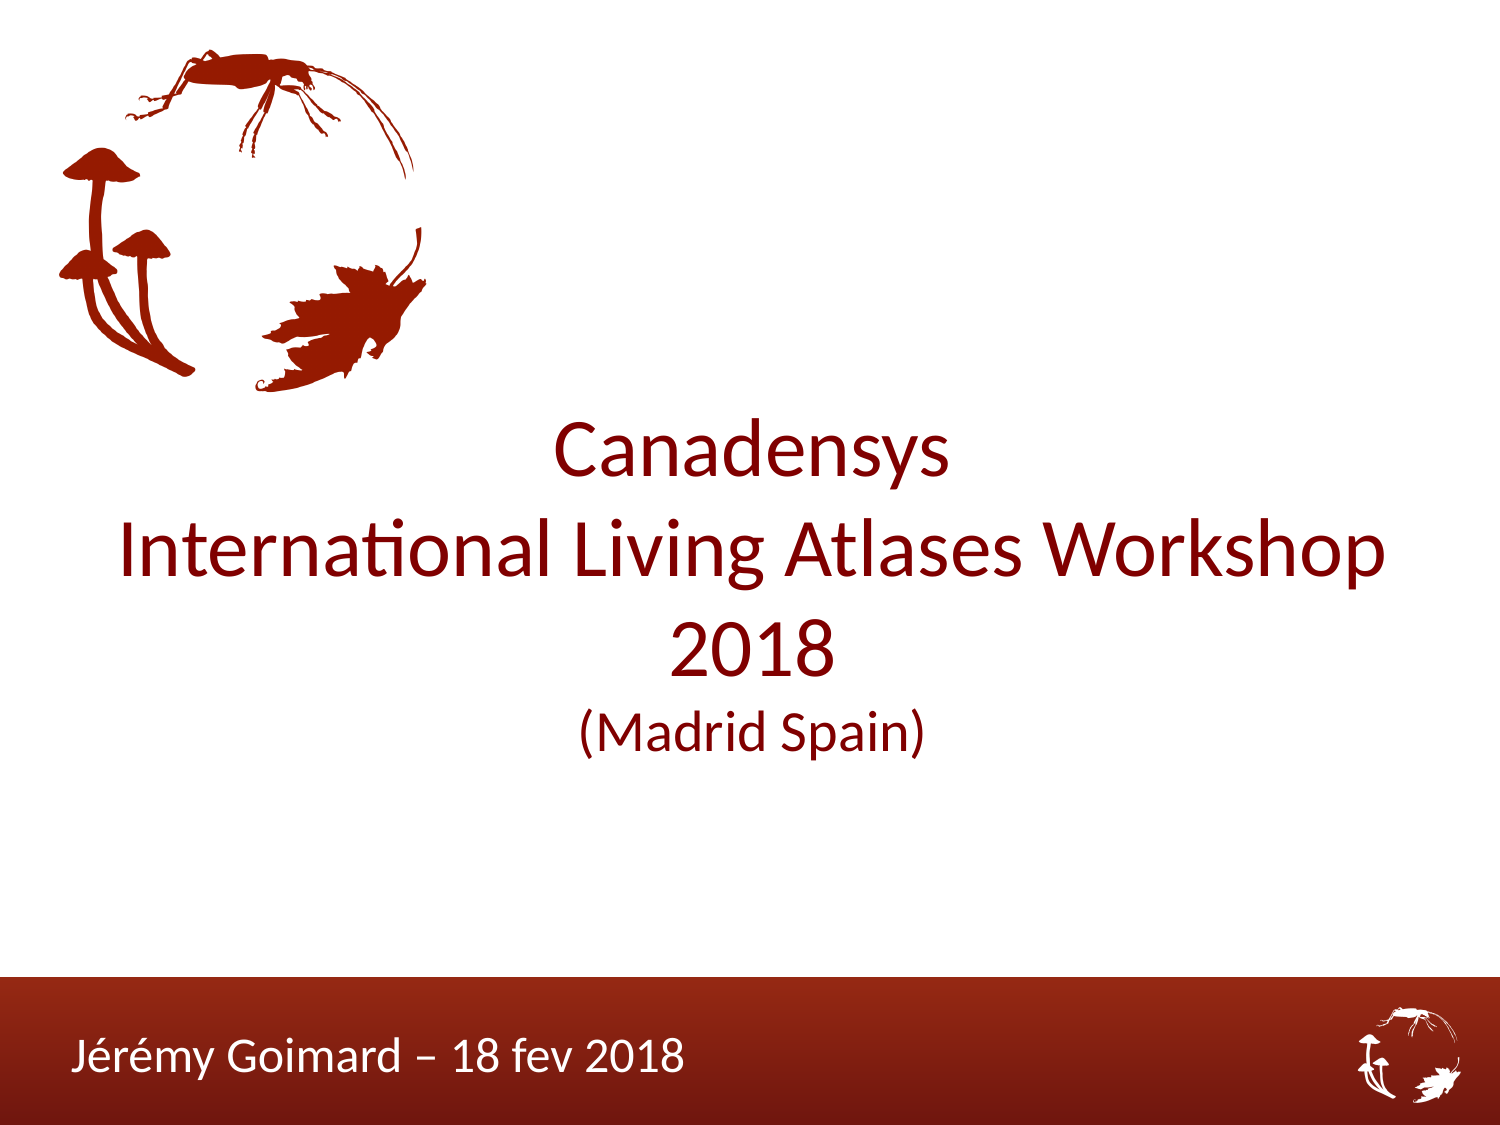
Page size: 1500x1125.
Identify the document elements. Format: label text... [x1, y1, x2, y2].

picture [1337, 980, 1488, 1125]
picture [0, 0, 524, 493]
text_box Canadensys International Living Atlases Workshop 2018 (Madrid Spain) [18, 385, 1487, 771]
text_box Jérémy Goimard – 18 fev 2018 [0, 977, 1500, 1125]
